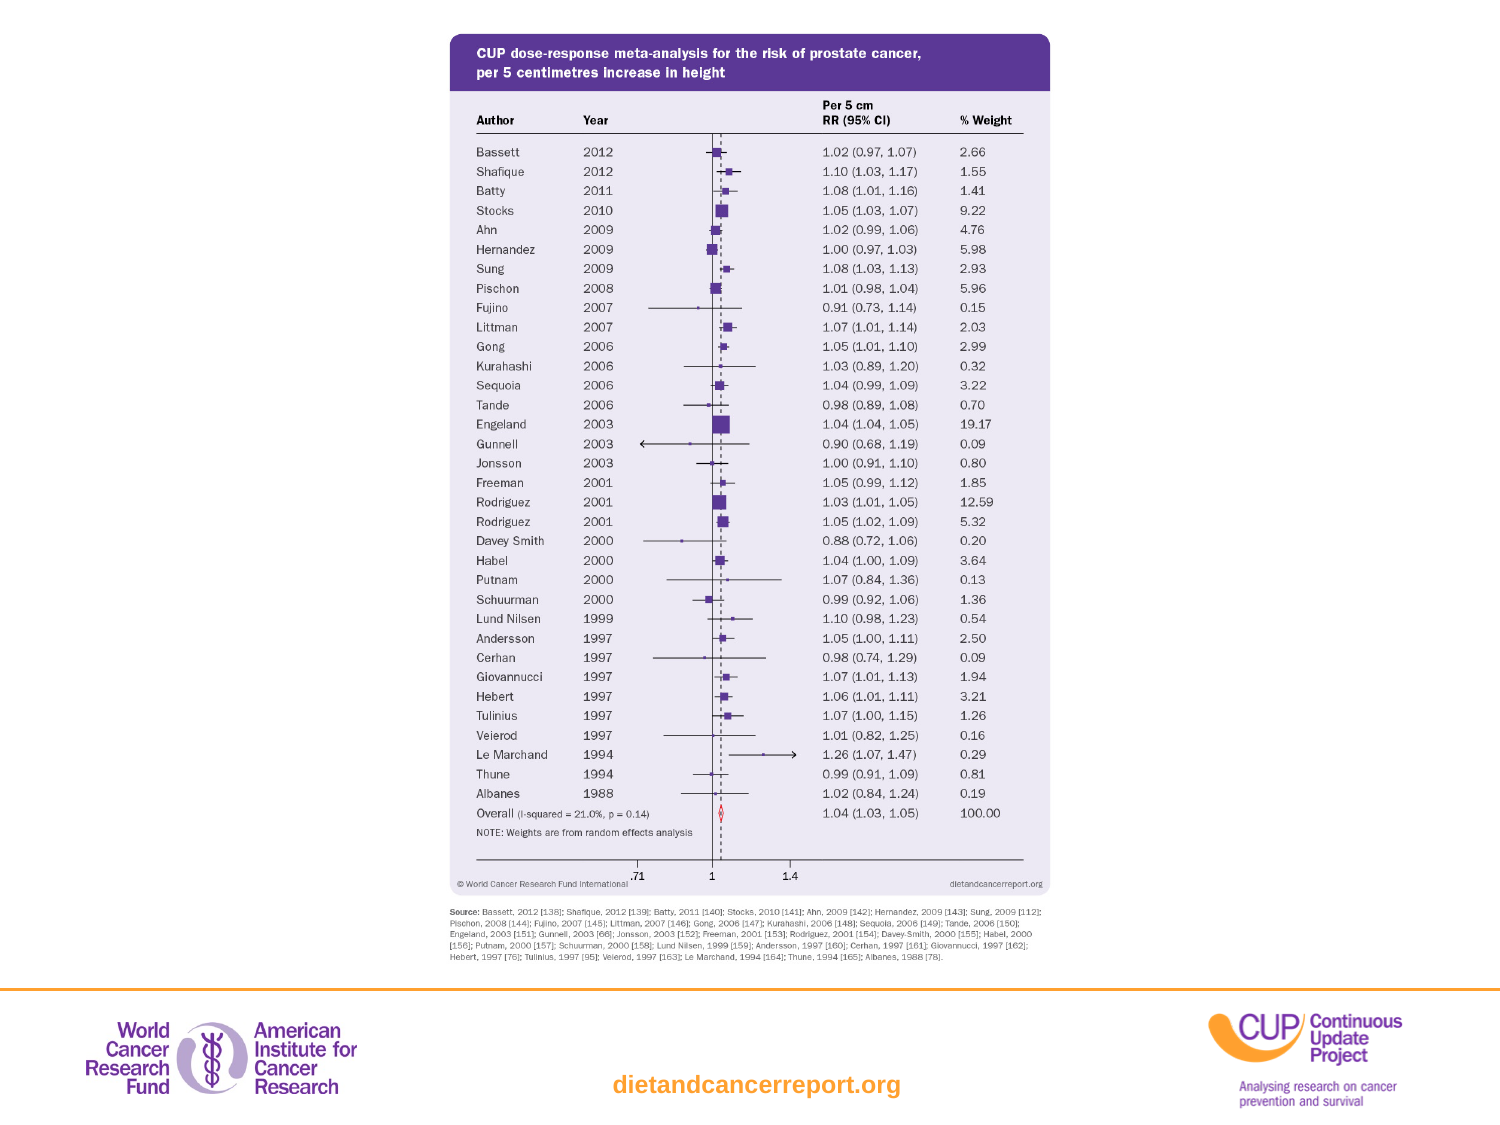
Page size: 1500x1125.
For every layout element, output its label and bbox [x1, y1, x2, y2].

picture [1207, 1013, 1403, 1109]
picture [431, 16, 1068, 978]
picture [86, 1022, 357, 1094]
